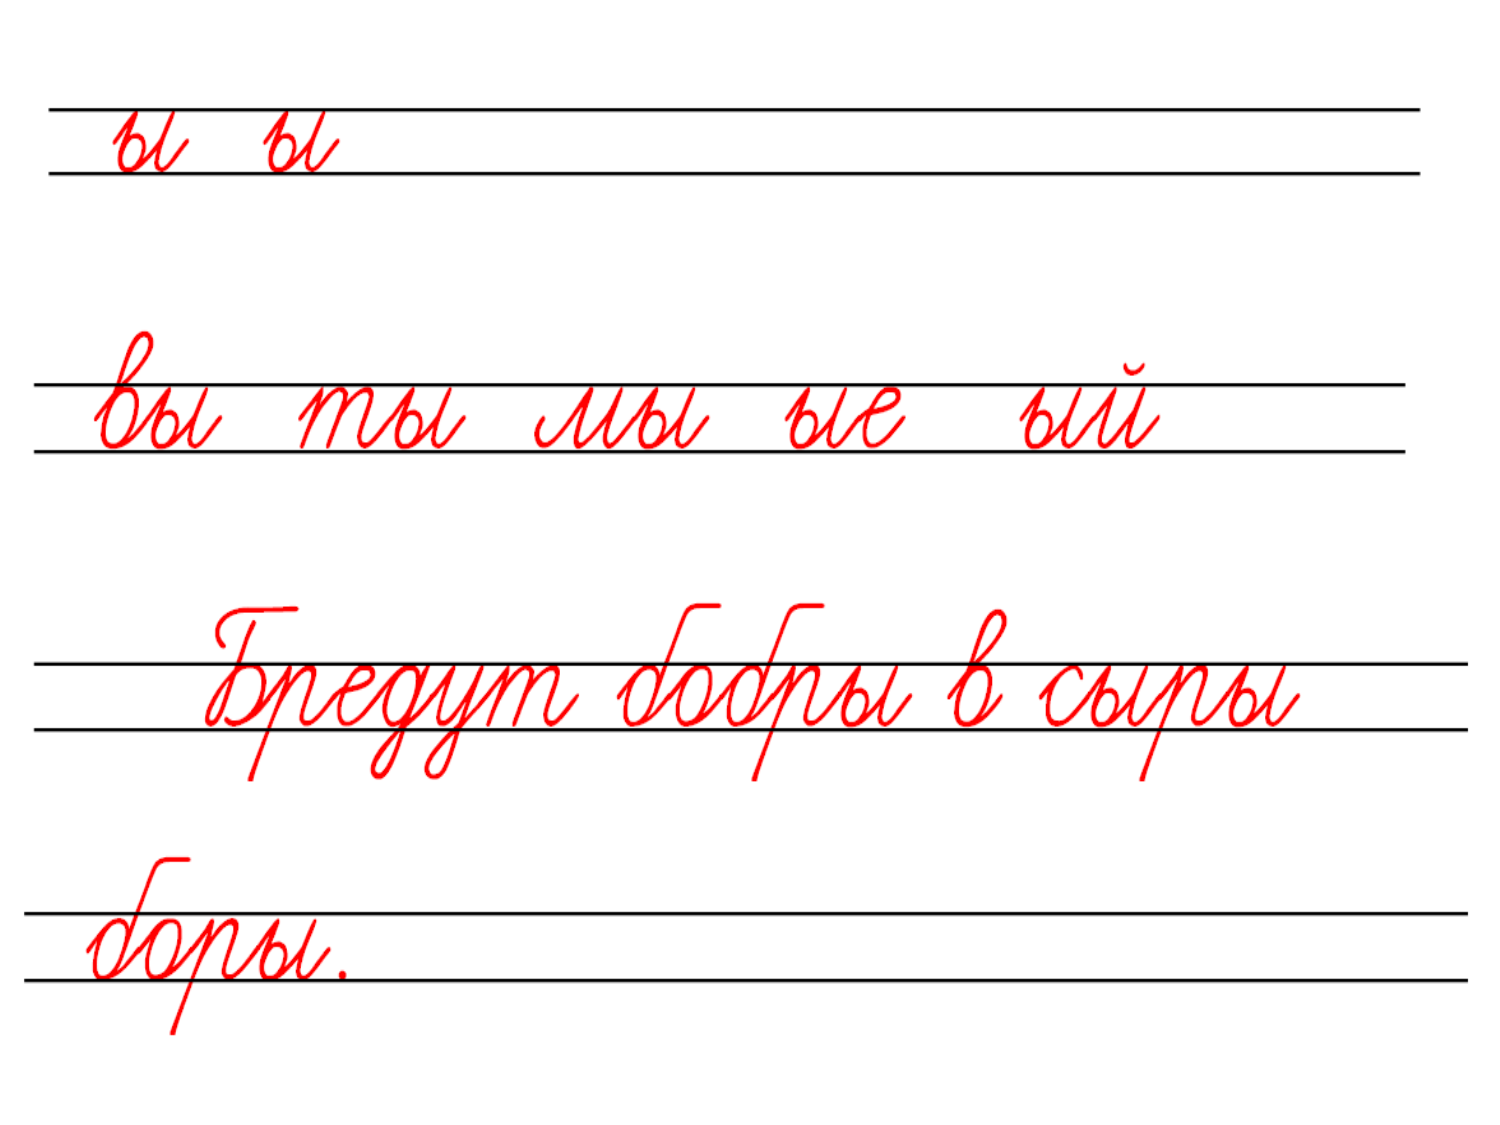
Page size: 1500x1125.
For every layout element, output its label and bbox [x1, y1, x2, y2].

list [0, 0, 1500, 1125]
